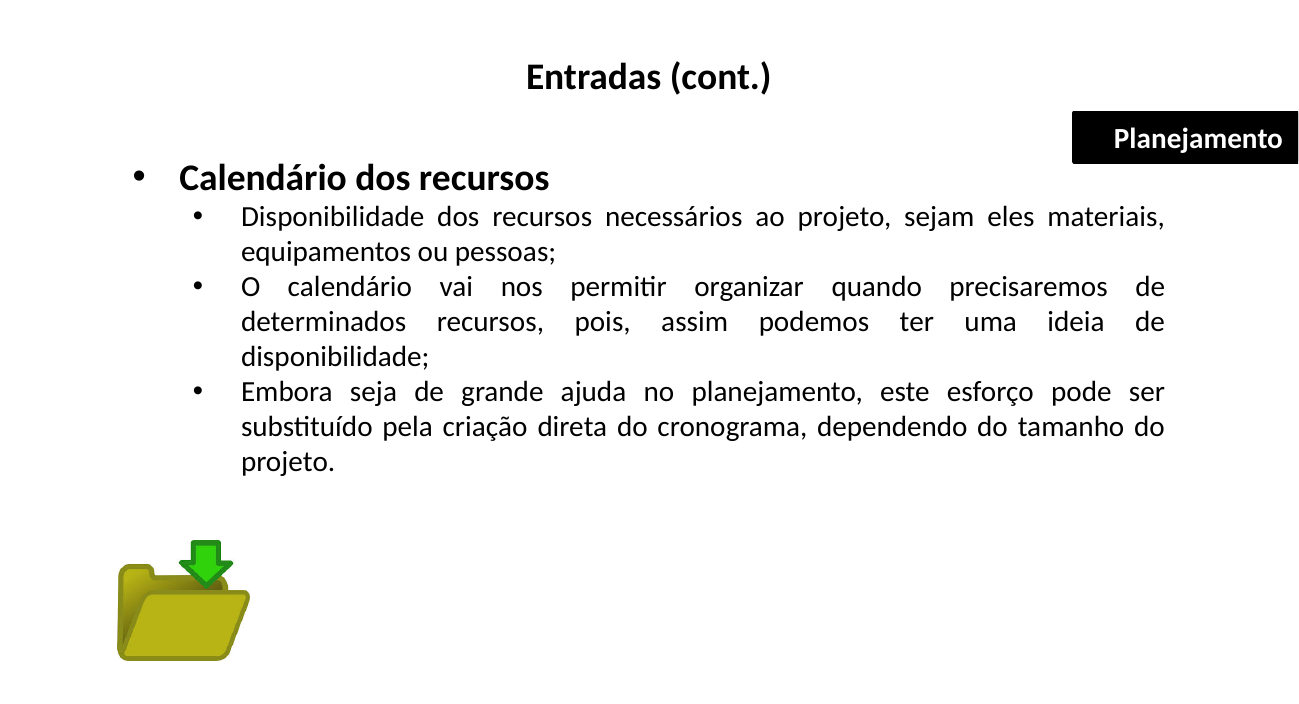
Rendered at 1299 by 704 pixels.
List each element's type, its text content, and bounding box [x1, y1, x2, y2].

text_box Entradas (cont.) [0, 44, 1299, 106]
text_box Calendário dos recursos Disponibilidade dos recursos necessários ao projeto, sejam eles materiais, equipamentos ou pessoas; O calendário vai nos permitir organizar quando precisaremos de determinados recursos, pois, assim podemos ter uma ideia de disponibilidade; Embora seja de grande ajuda no planejamento, este esforço pode ser substituído pela criação direta do cronograma, dependendo do tamanho do projeto. [117, 145, 1181, 489]
picture [117, 540, 250, 661]
text_box Planejamento [1074, 112, 1299, 162]
